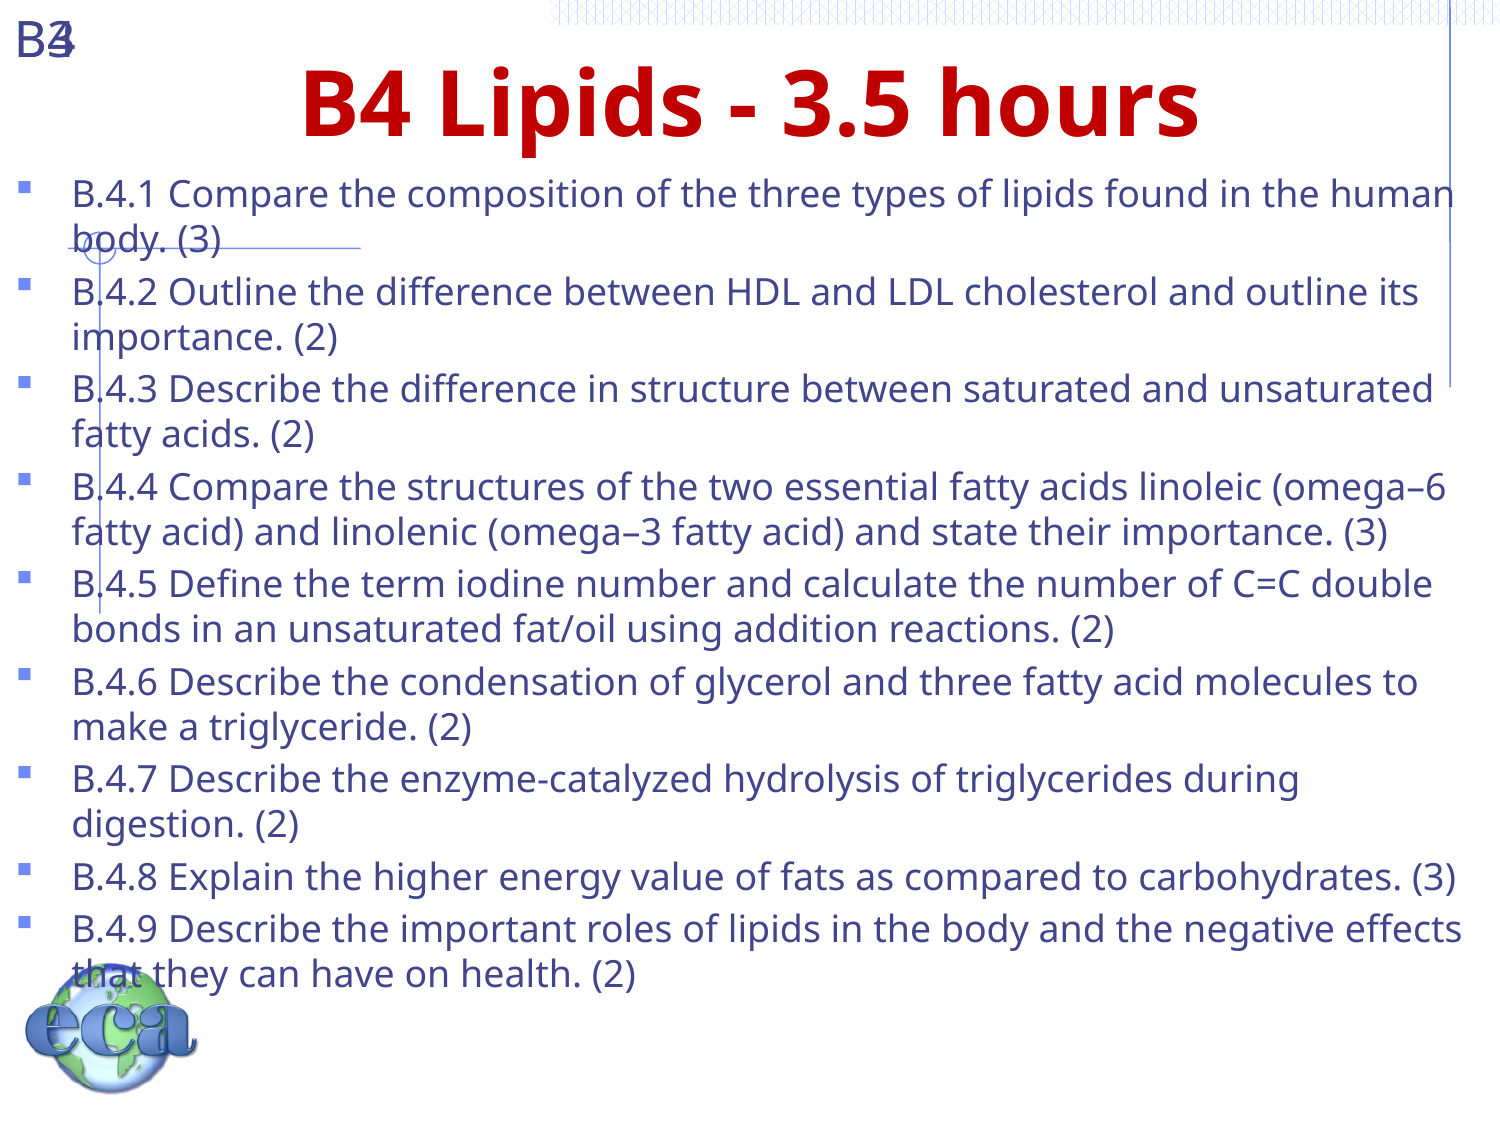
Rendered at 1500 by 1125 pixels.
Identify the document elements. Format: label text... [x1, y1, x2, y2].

text_box B3 [0, 0, 100, 75]
list B.4.1 Compare the composition of the three types of lipids found in the human body. (3) B.4.2 Outline the difference between HDL and LDL cholesterol and outline its importance. (2) B.4.3 Describe the difference in structure between saturated and unsaturated fatty acids. (2) B.4.4 Compare the structures of the two essential fatty acids linoleic (omega–6 fatty acid) and linolenic (omega–3 fatty acid) and state their importance. (3) B.4.5 Define the term iodine number and calculate the number of C=C double bonds in an unsaturated fat/oil using addition reactions. (2) B.4.6 Describe the condensation of glycerol and three fatty acid molecules to make a triglyceride. (2) B.4.7 Describe the enzyme-catalyzed hydrolysis of triglycerides during digestion. (2) B.4.8 Explain the higher energy value of fats as compared to carbohydrates. (3) B.4.9 Describe the important roles of lipids in the body and the negative effects that they can have on health. (2) [0, 162, 1500, 901]
title B4 Lipids - 3.5 hours [37, 24, 1463, 162]
picture [23, 960, 200, 1096]
